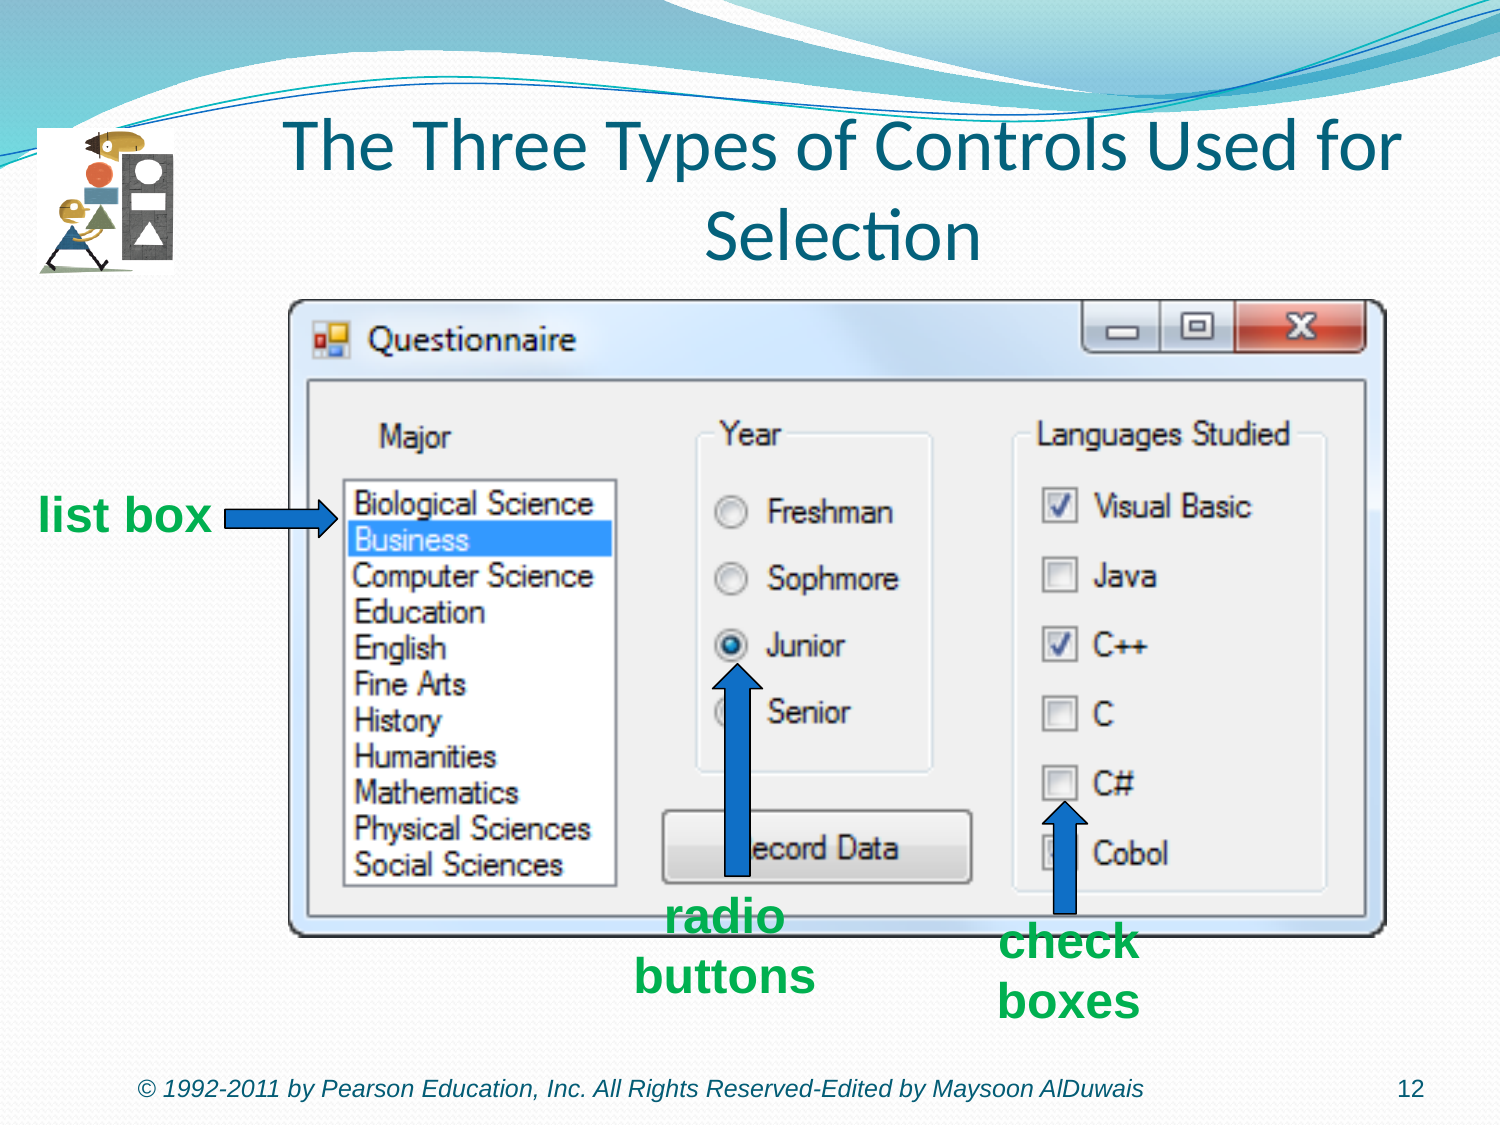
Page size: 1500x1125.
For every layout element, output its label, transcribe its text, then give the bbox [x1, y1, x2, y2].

footer © 1992-2011 by Pearson Education, Inc. All Rights Reserved-Edited by Maysoon AlDuwais [137, 1042, 1299, 1103]
text_box [225, 509, 281, 529]
picture [37, 128, 174, 275]
title The Three Types of Controls Used for Selection [187, 87, 1500, 275]
text_box check boxes [937, 951, 1200, 1036]
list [288, 299, 1387, 938]
slide_number 12 [1299, 1042, 1425, 1103]
text_box radio buttons [612, 952, 838, 1011]
text_box list box [12, 474, 238, 550]
